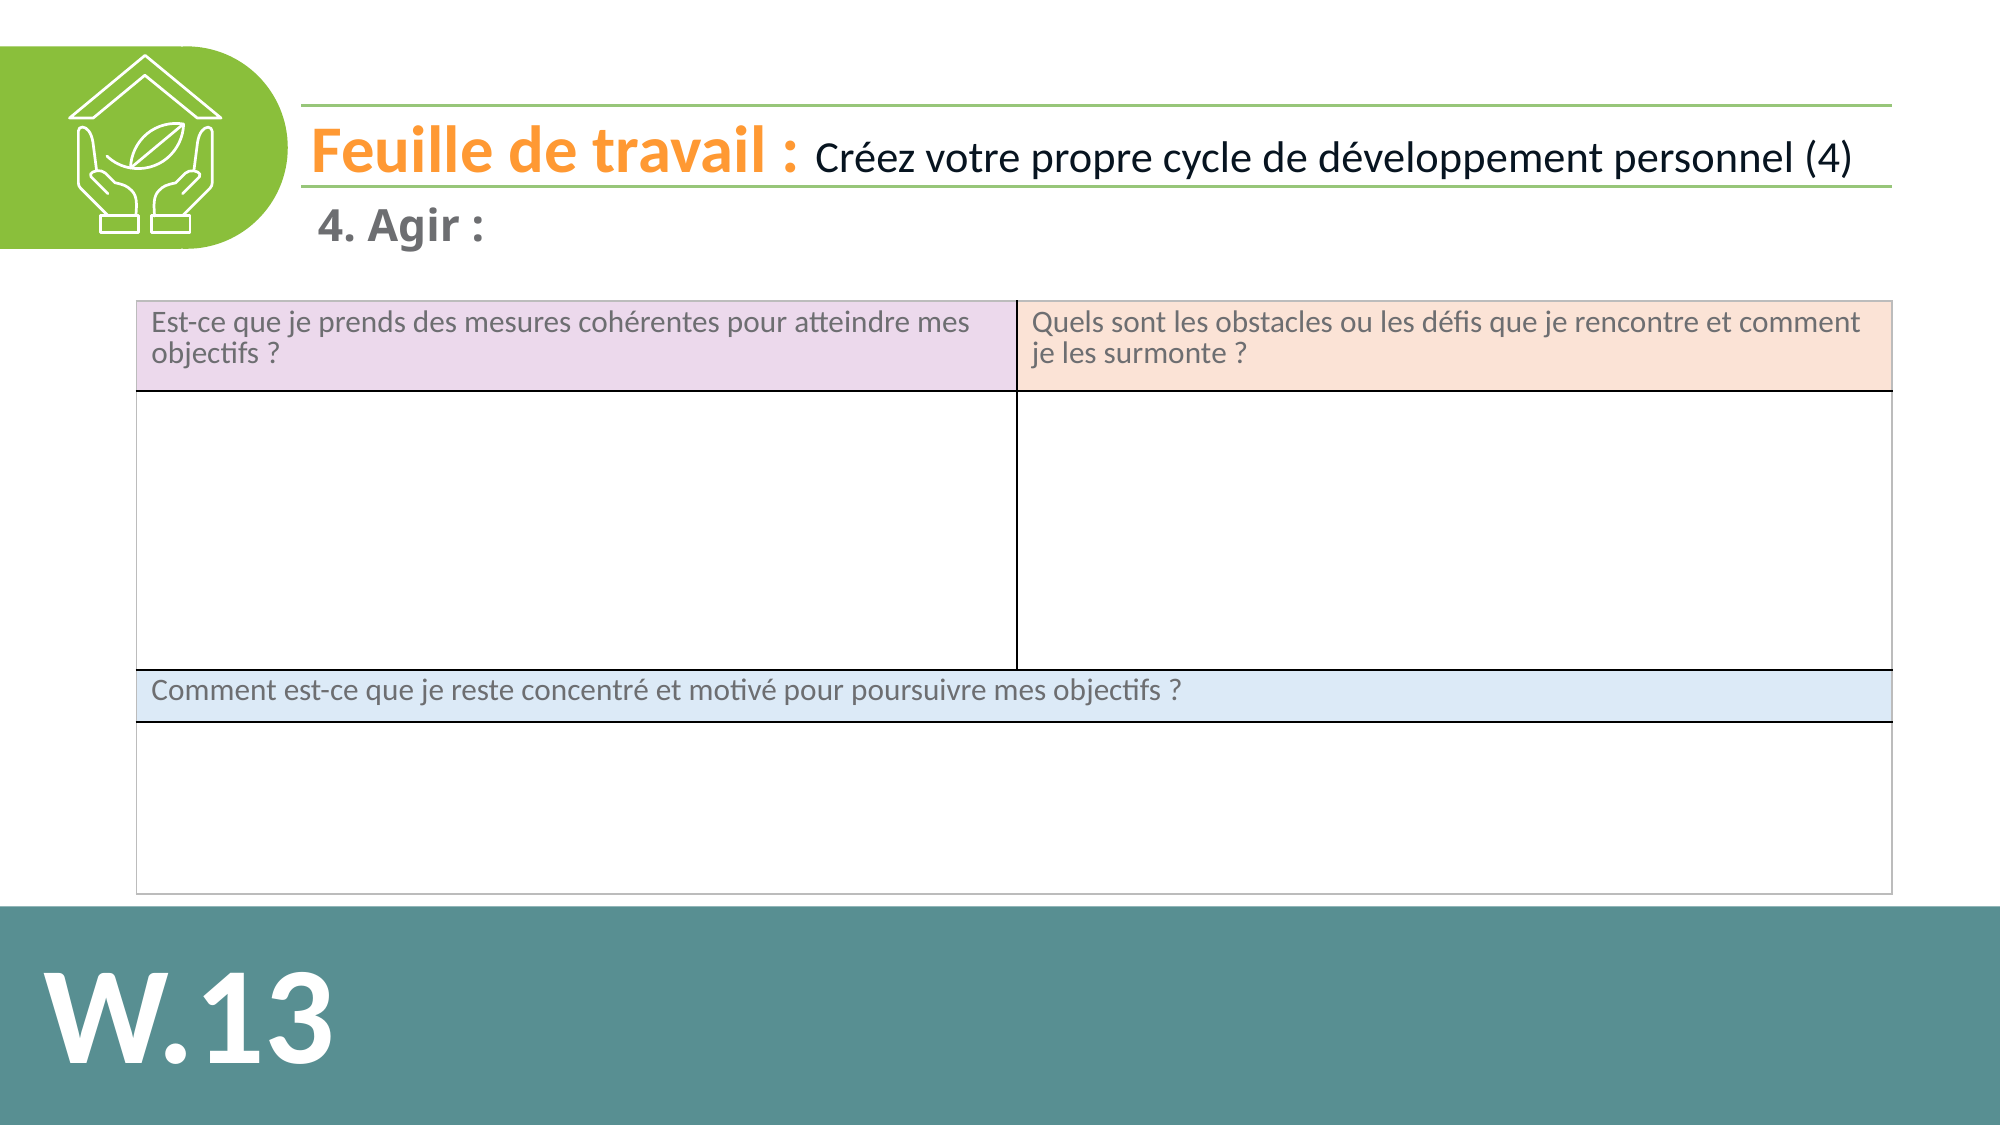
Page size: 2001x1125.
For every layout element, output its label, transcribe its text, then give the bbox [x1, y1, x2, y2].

table_header Quels sont les obstacles ou les défis que je rencontre et comment je les surmonte ? [1018, 302, 1891, 390]
text_box [0, 46, 288, 249]
text_box W.13 [23, 957, 418, 1125]
table_cell [137, 392, 1016, 669]
text_box [0, 906, 2000, 1125]
table_cell [1018, 392, 1891, 669]
table_header Est-ce que je prends des mesures cohérentes pour atteindre mes objectifs ? [137, 302, 1016, 390]
table_cell Comment est-ce que je reste concentré et motivé pour poursuivre mes objectifs ? [137, 671, 1891, 721]
text_box 4. Agir : [303, 190, 1325, 259]
table_cell [137, 723, 1891, 893]
list Feuille de travail : Créez votre propre cycle de développement personnel (4) [291, 73, 1904, 206]
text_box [68, 54, 222, 233]
